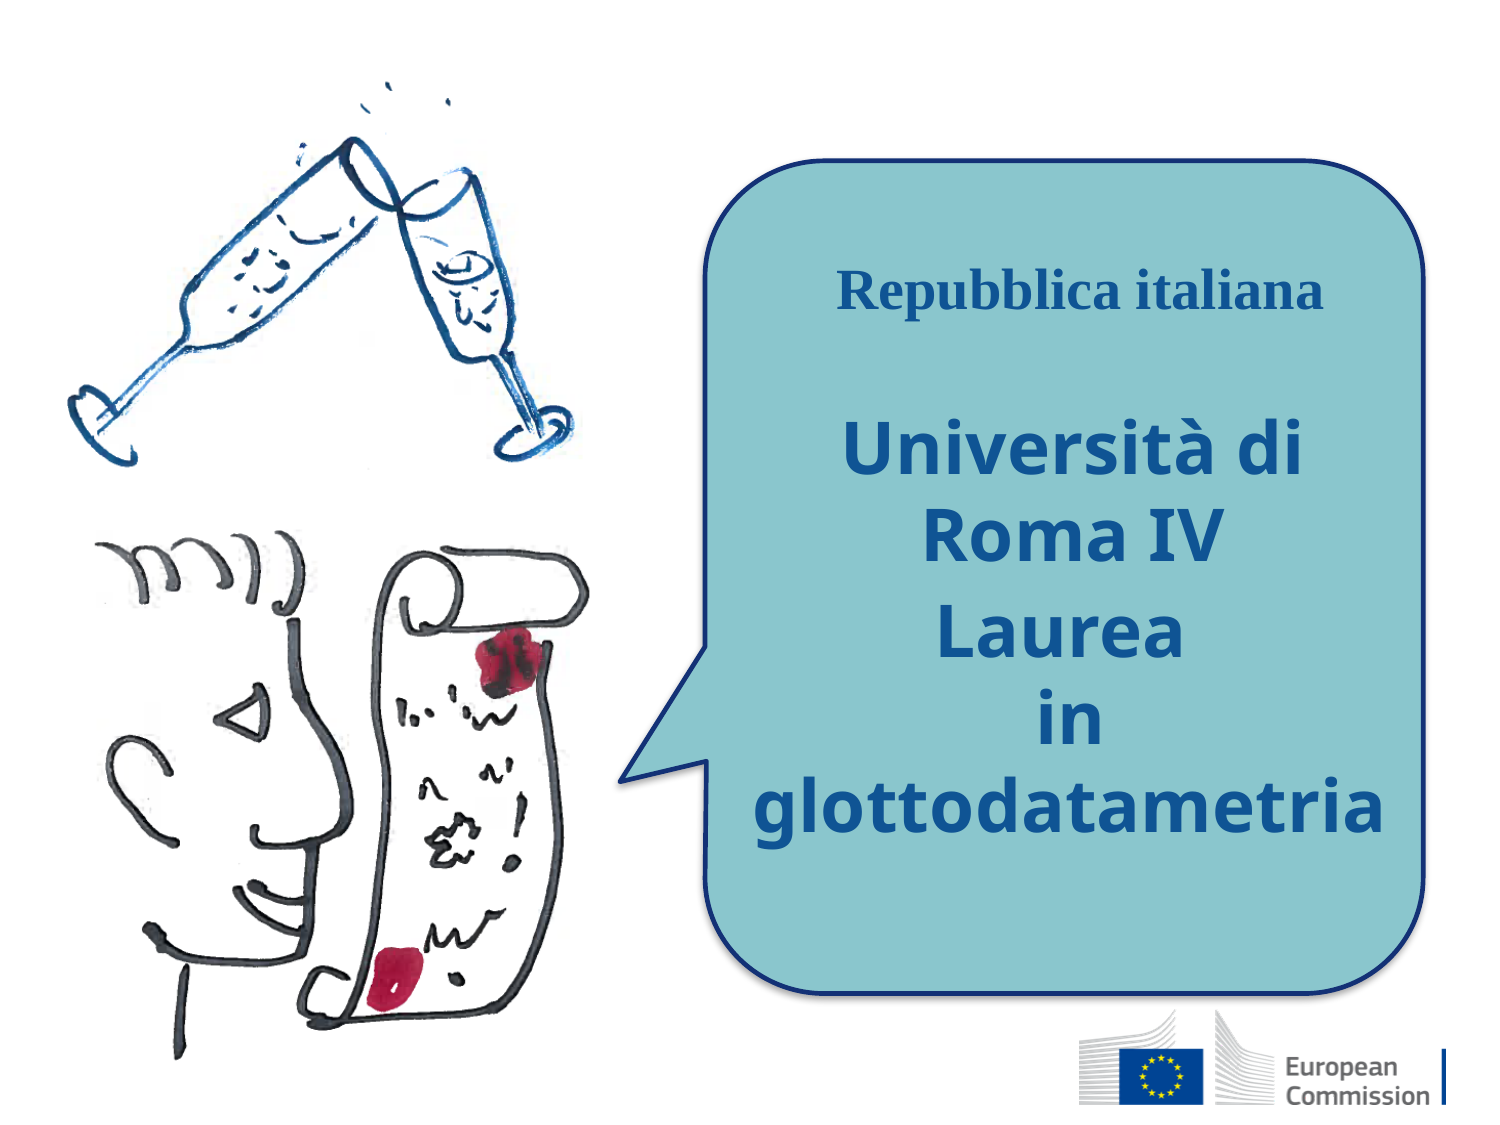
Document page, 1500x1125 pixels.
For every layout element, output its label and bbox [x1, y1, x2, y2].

picture [1078, 1008, 1447, 1106]
text_box [619, 160, 1424, 994]
picture [65, 68, 585, 480]
picture [64, 526, 615, 1073]
